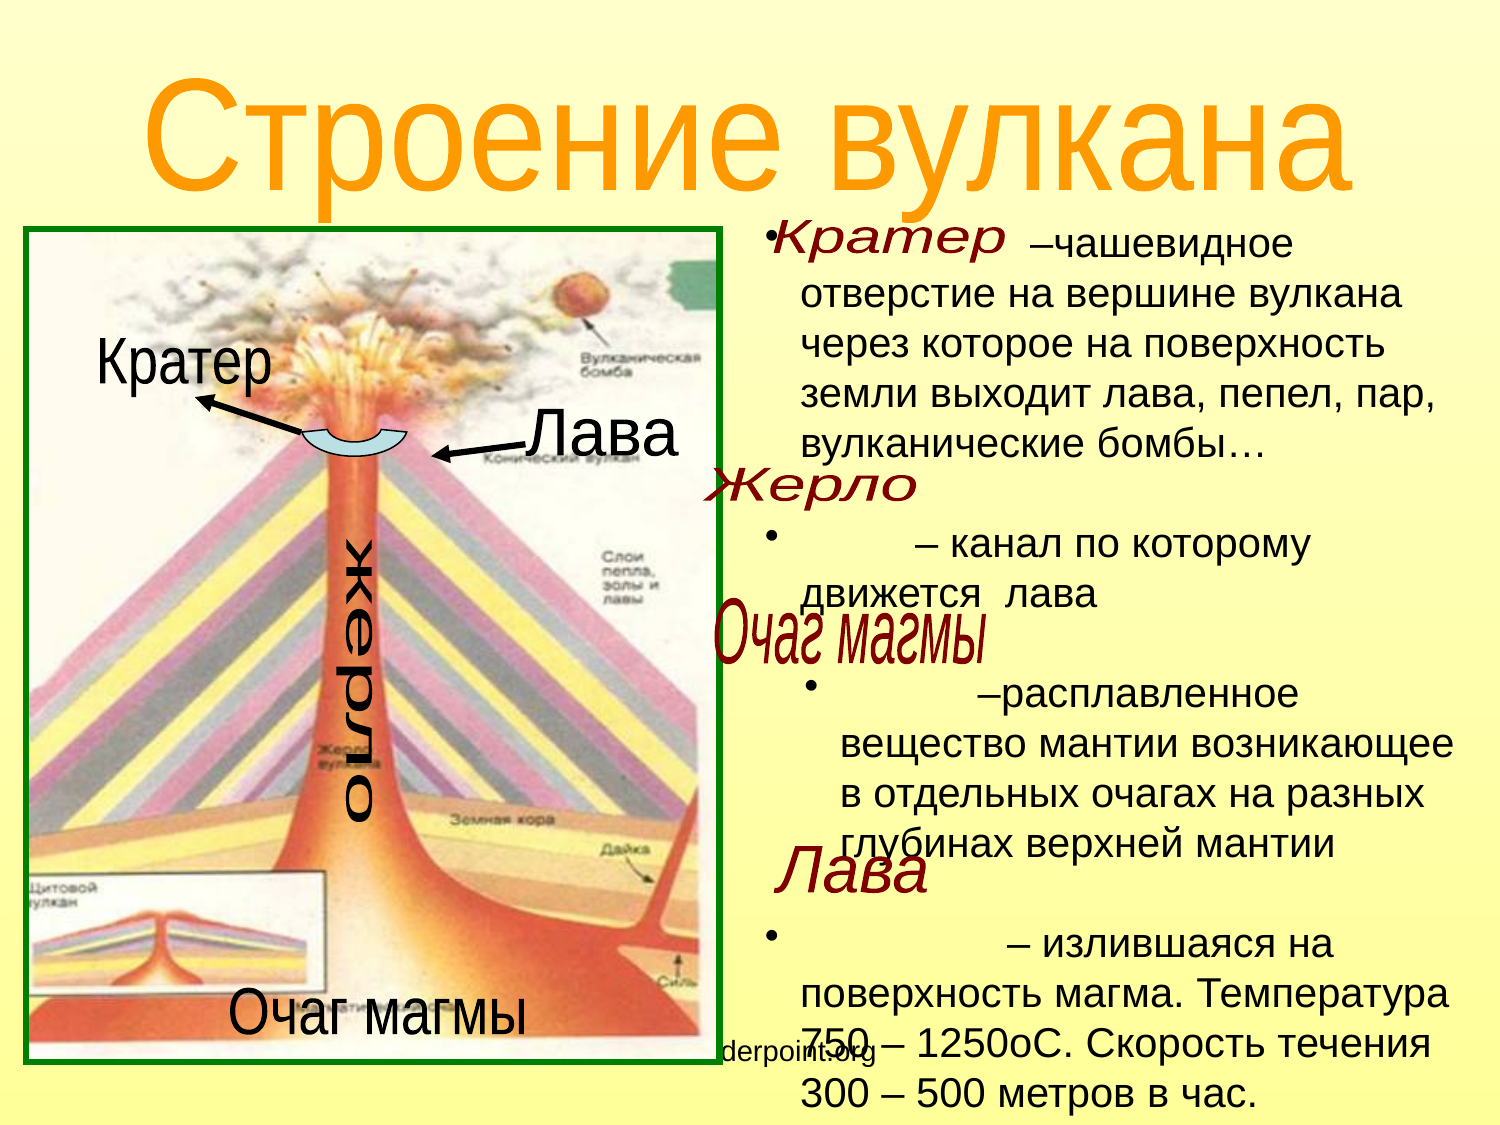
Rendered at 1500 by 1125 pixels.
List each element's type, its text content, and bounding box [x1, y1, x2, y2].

picture [29, 231, 717, 1059]
footer www.sliderpoint.org [512, 1024, 988, 1103]
text_box –чашевидное отверстие на вершине вулкана через которое на поверхность земли выходит лава, пепел, пар, вулканические бомбы… – канал по которому движется лава –расплавленное вещество мантии возникающее в отдельных очагах на разных глубинах верхней мантии – излившаяся на поверхность магма. Температура 750 – 1250оС. Скорость течения 300 – 500 метров в час. [749, 208, 1500, 1125]
